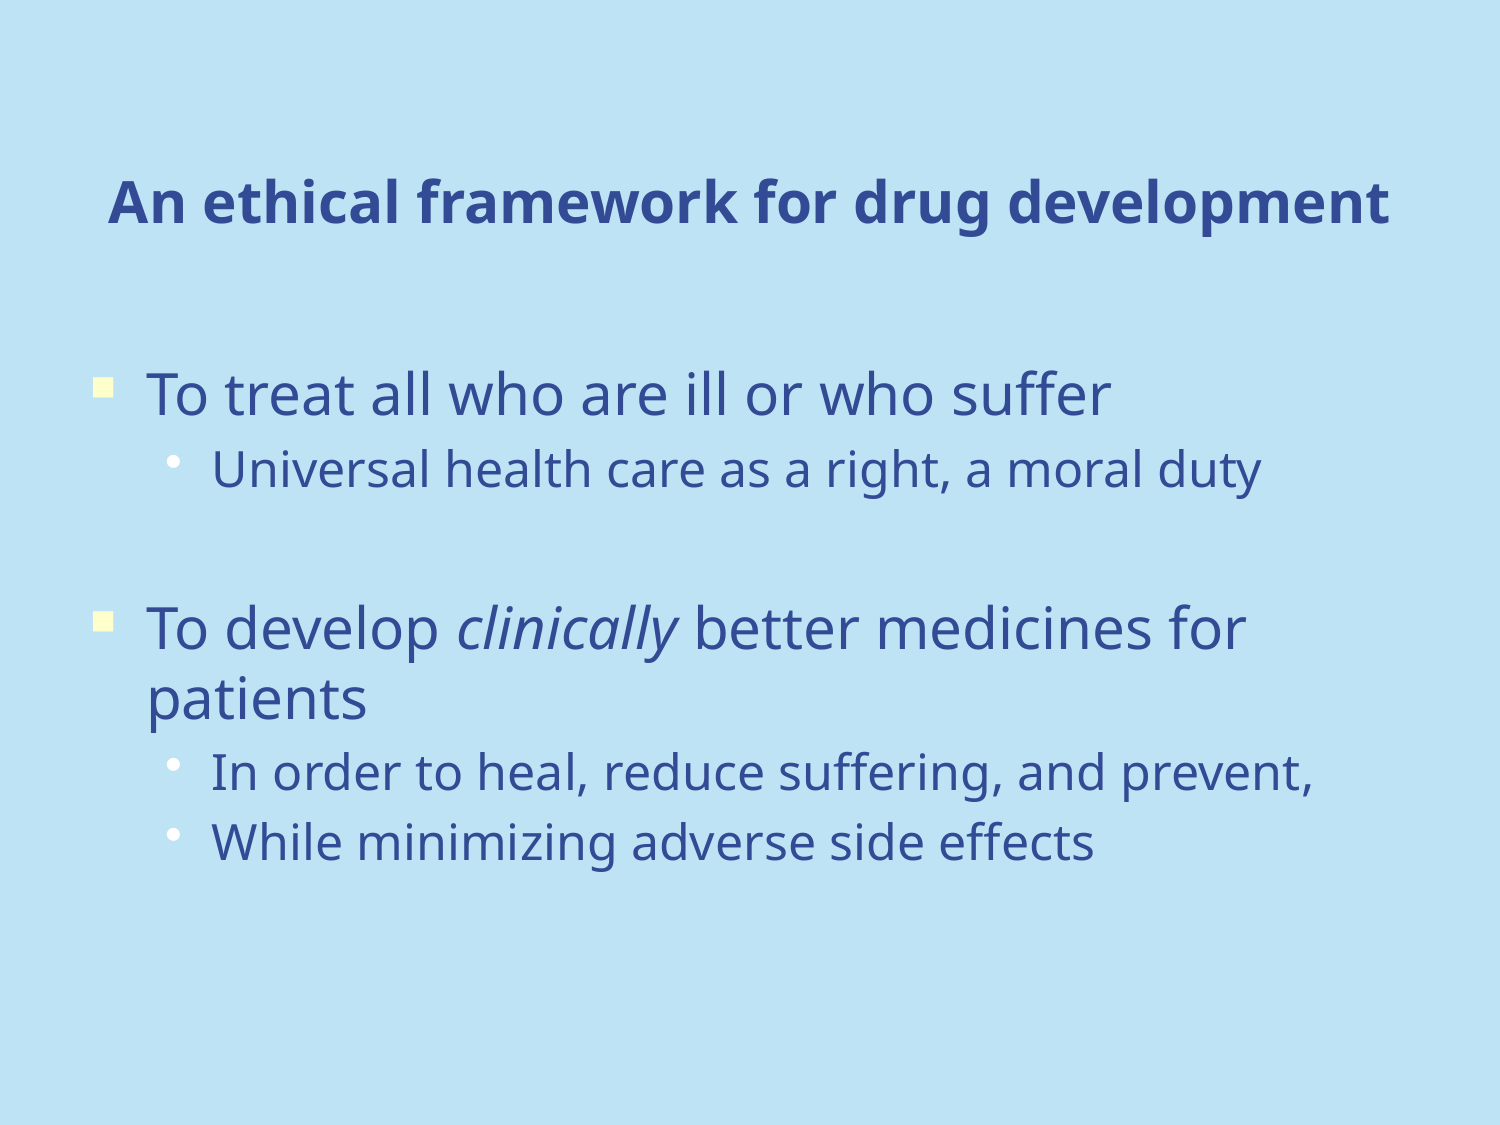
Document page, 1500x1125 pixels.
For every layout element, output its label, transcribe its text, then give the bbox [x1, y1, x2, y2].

list To treat all who are ill or who suffer Universal health care as a right, a moral duty To develop clinically better medicines for patients In order to heal, reduce suffering, and prevent, While minimizing adverse side effects [75, 350, 1425, 975]
title An ethical framework for drug development [75, 137, 1425, 262]
